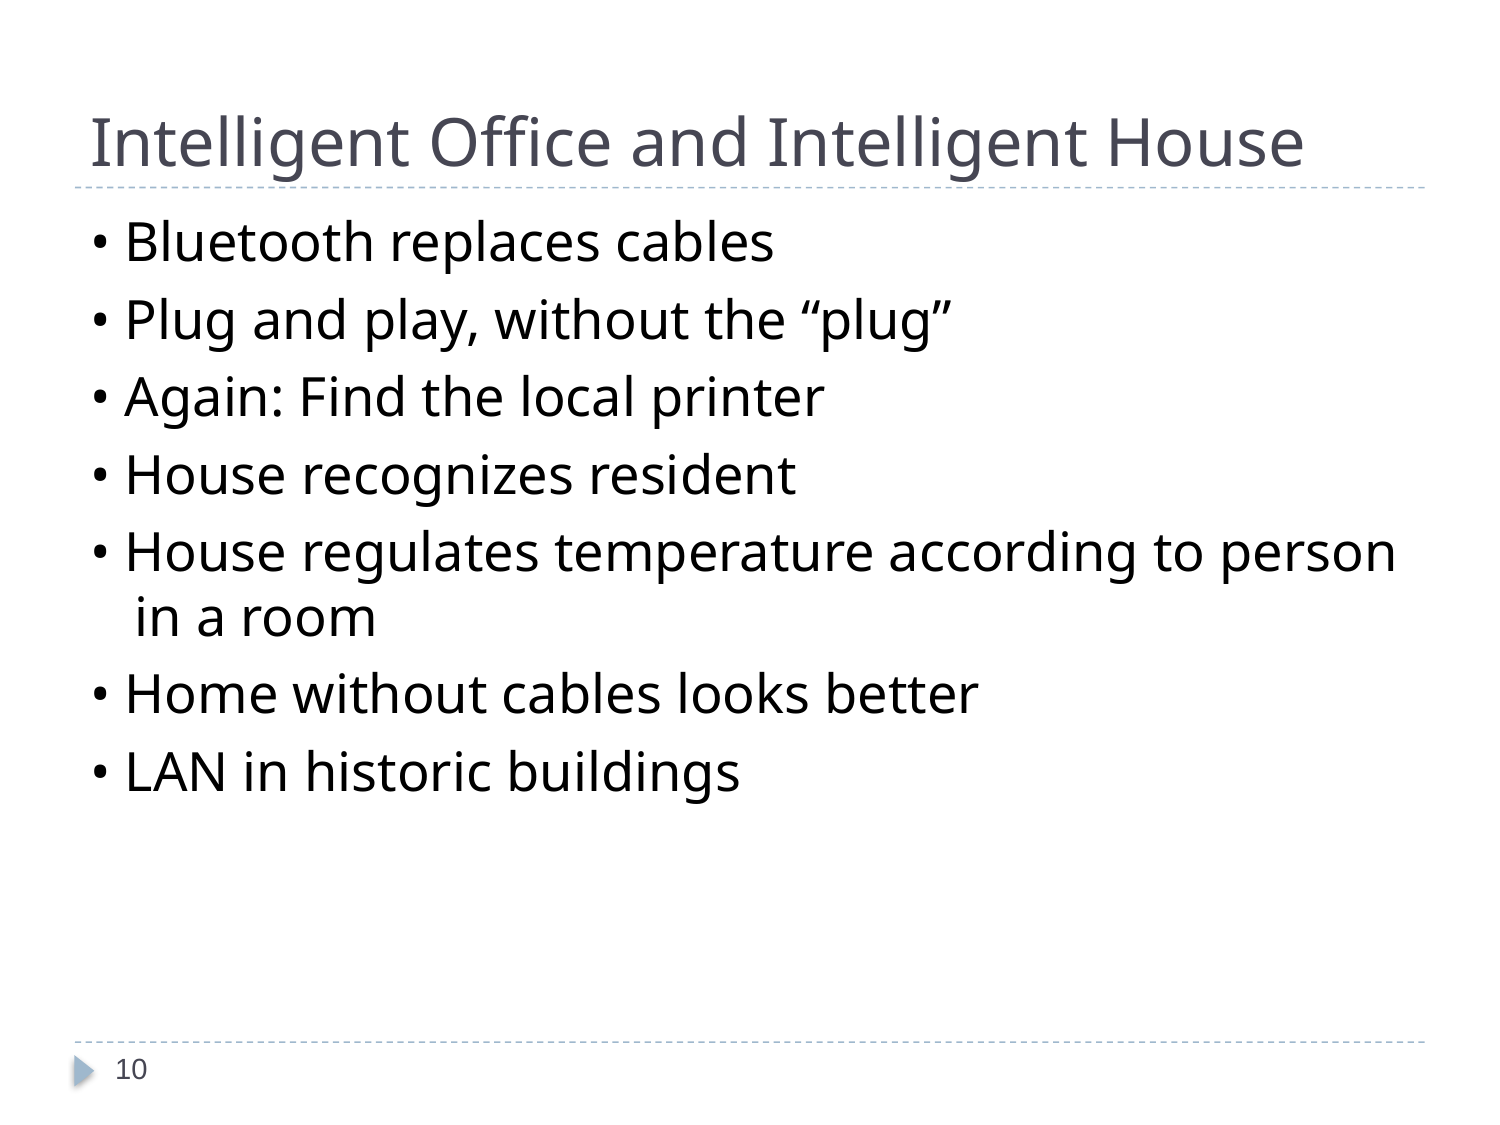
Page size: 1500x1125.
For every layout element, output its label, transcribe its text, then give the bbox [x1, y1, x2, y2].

slide_number 10 [100, 1042, 426, 1103]
list • Bluetooth replaces cables • Plug and play, without the “plug” • Again: Find the local printer • House recognizes resident • House regulates temperature according to person in a room • Home without cables looks better • LAN in historic buildings [74, 199, 1426, 1011]
title Intelligent Office and Intelligent House [74, 24, 1426, 188]
